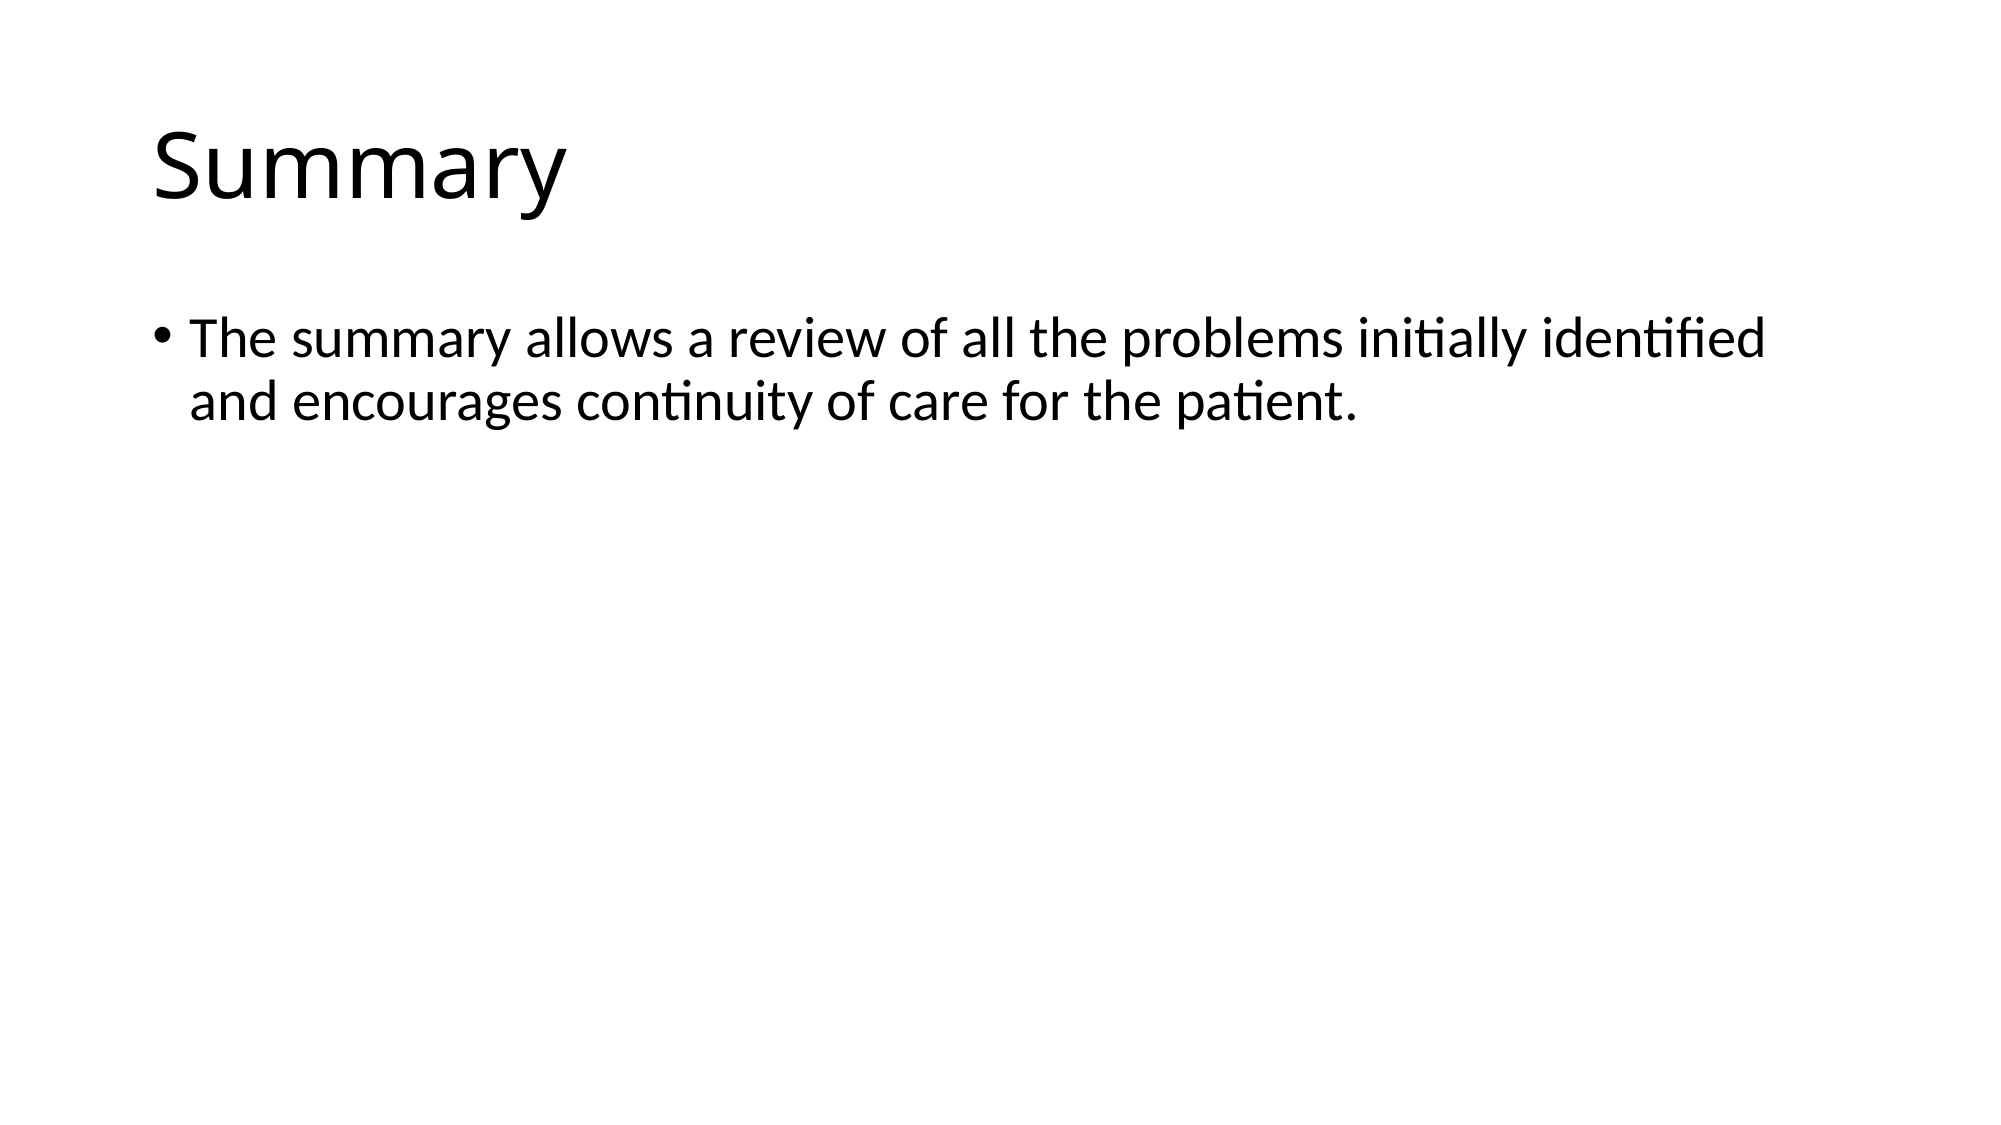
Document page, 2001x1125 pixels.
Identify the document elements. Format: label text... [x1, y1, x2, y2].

list The summary allows a review of all the problems initially identified and encourages continuity of care for the patient. [137, 299, 1863, 1014]
title Summary [137, 59, 1863, 278]
